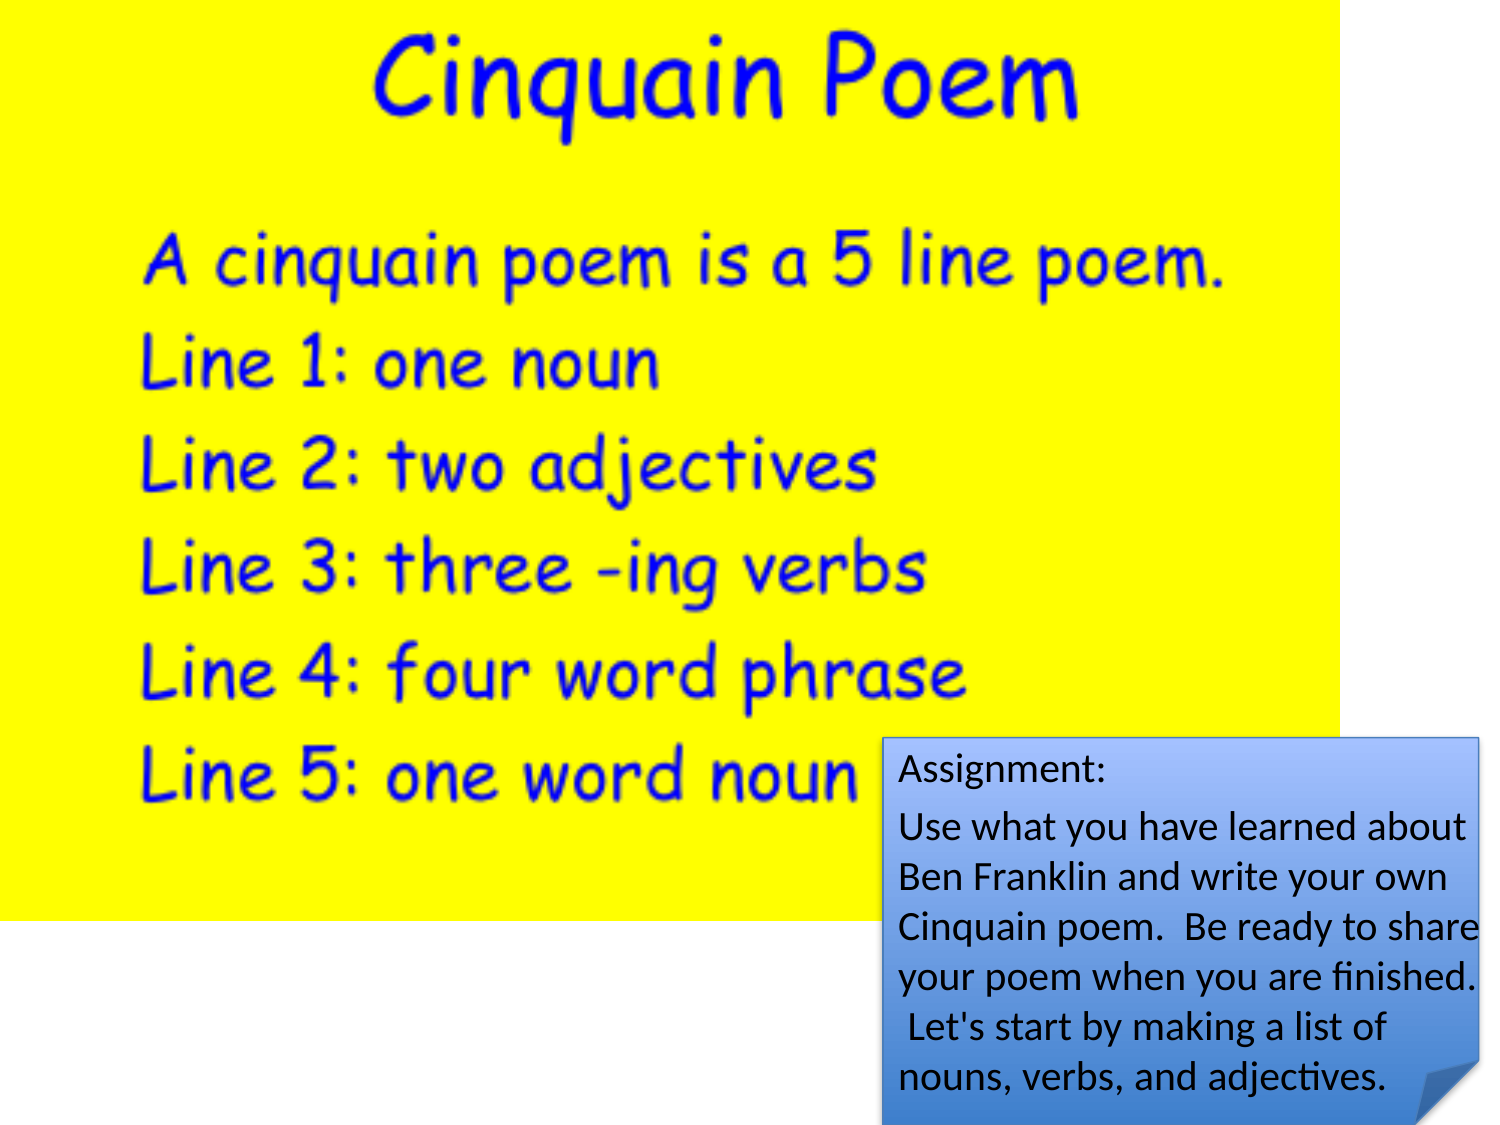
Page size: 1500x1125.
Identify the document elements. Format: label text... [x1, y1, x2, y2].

picture [0, 0, 1500, 922]
list Assignment: Use what you have learned about Ben Franklin and write your own Cinquain poem. Be ready to share your poem when you are finished. Let's start by making a list of nouns, verbs, and adjectives. [883, 931, 1500, 1125]
